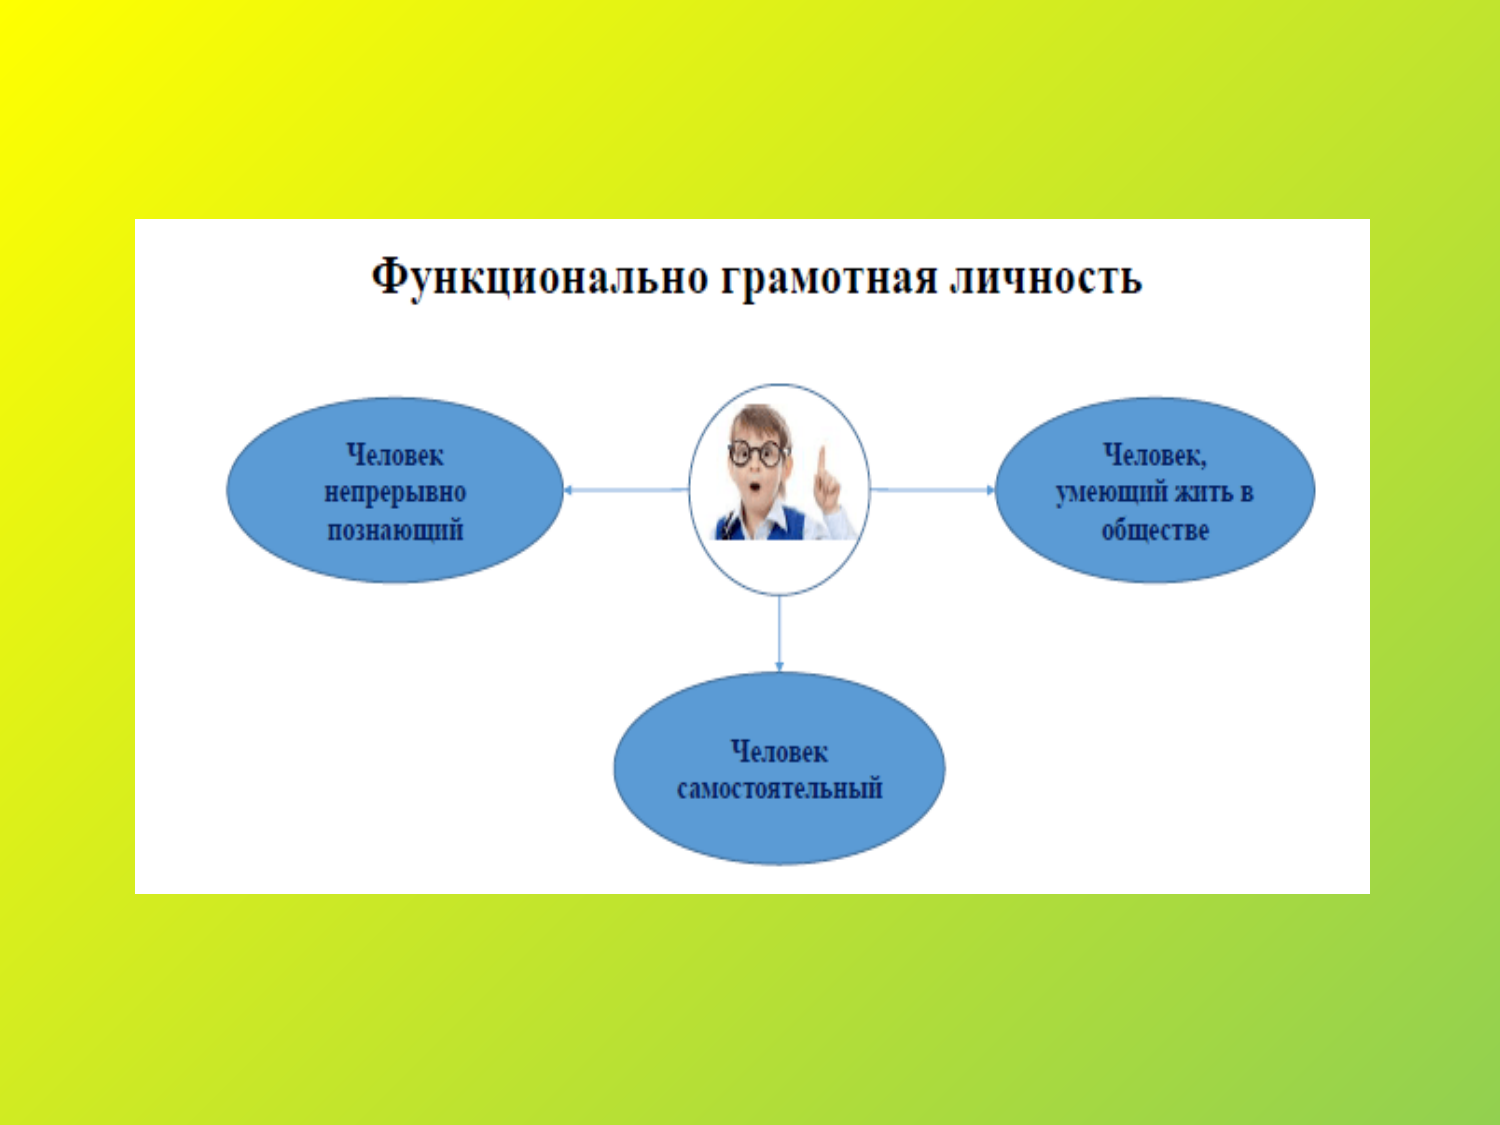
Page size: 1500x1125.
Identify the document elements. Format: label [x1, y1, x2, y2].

picture [135, 219, 1370, 894]
